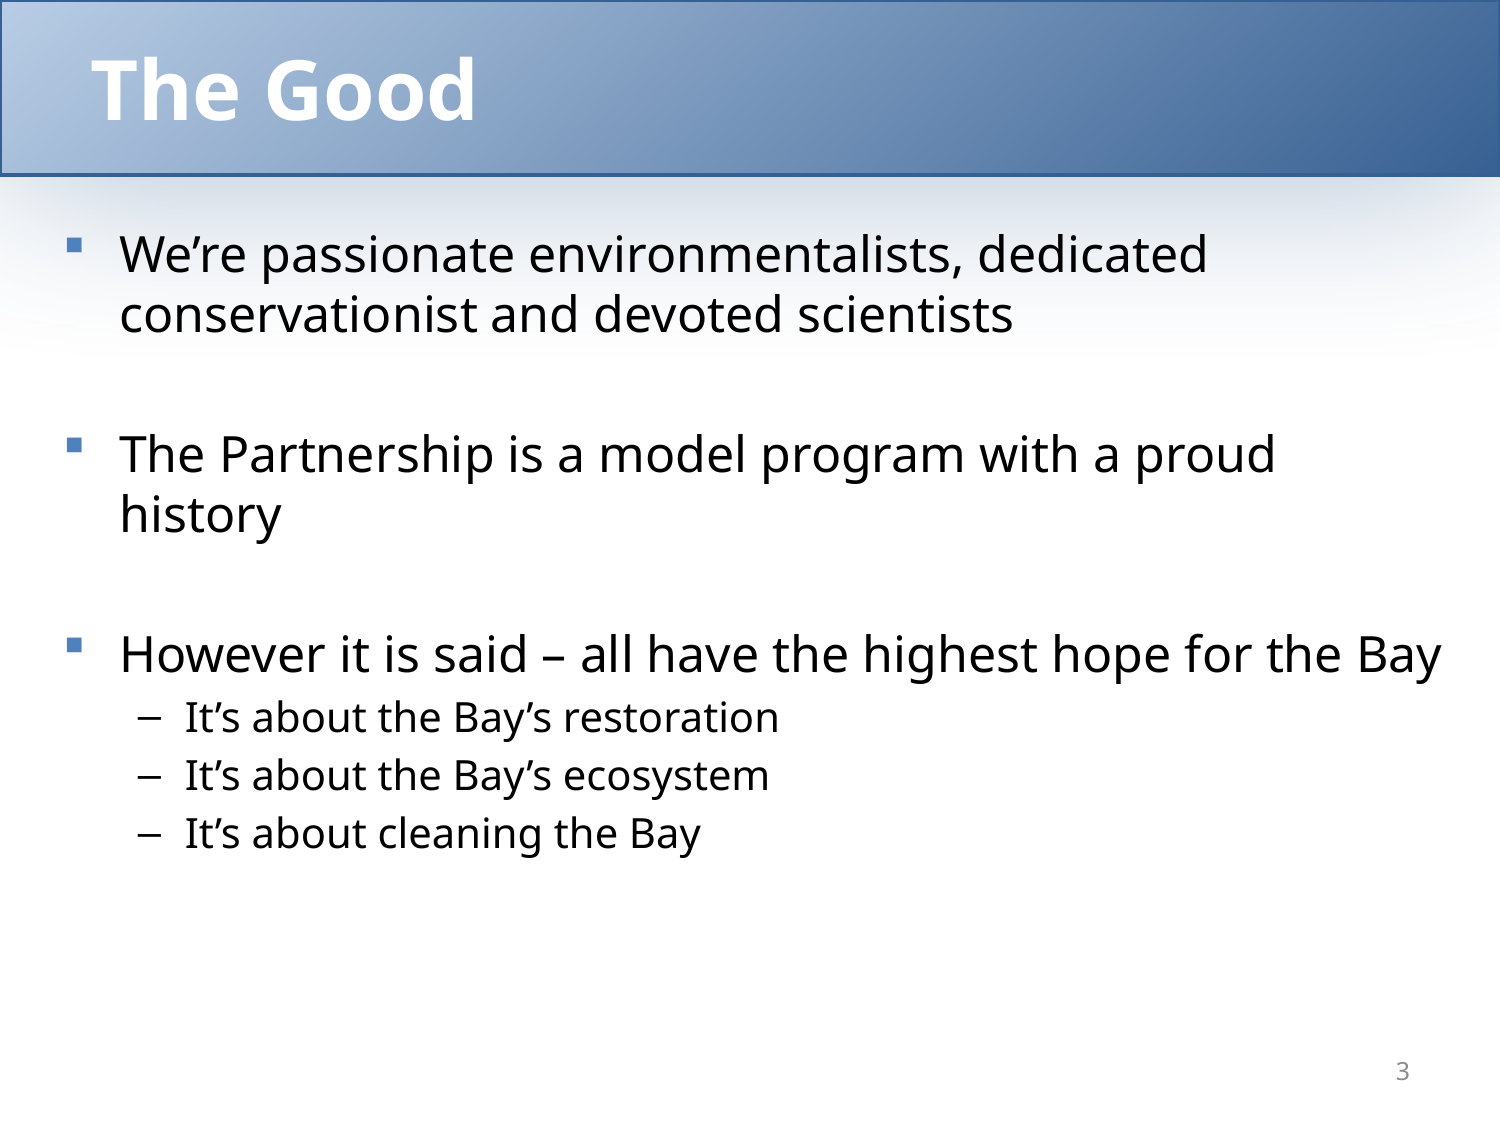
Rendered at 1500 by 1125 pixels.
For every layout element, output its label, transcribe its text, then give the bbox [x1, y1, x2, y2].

slide_number 3 [1074, 1042, 1425, 1103]
list We’re passionate environmentalists, dedicated conservationist and devoted scientists The Partnership is a model program with a proud history However it is said – all have the highest hope for the Bay It’s about the Bay’s restoration It’s about the Bay’s ecosystem It’s about cleaning the Bay [47, 214, 1463, 1005]
title The Good [75, 0, 1350, 175]
